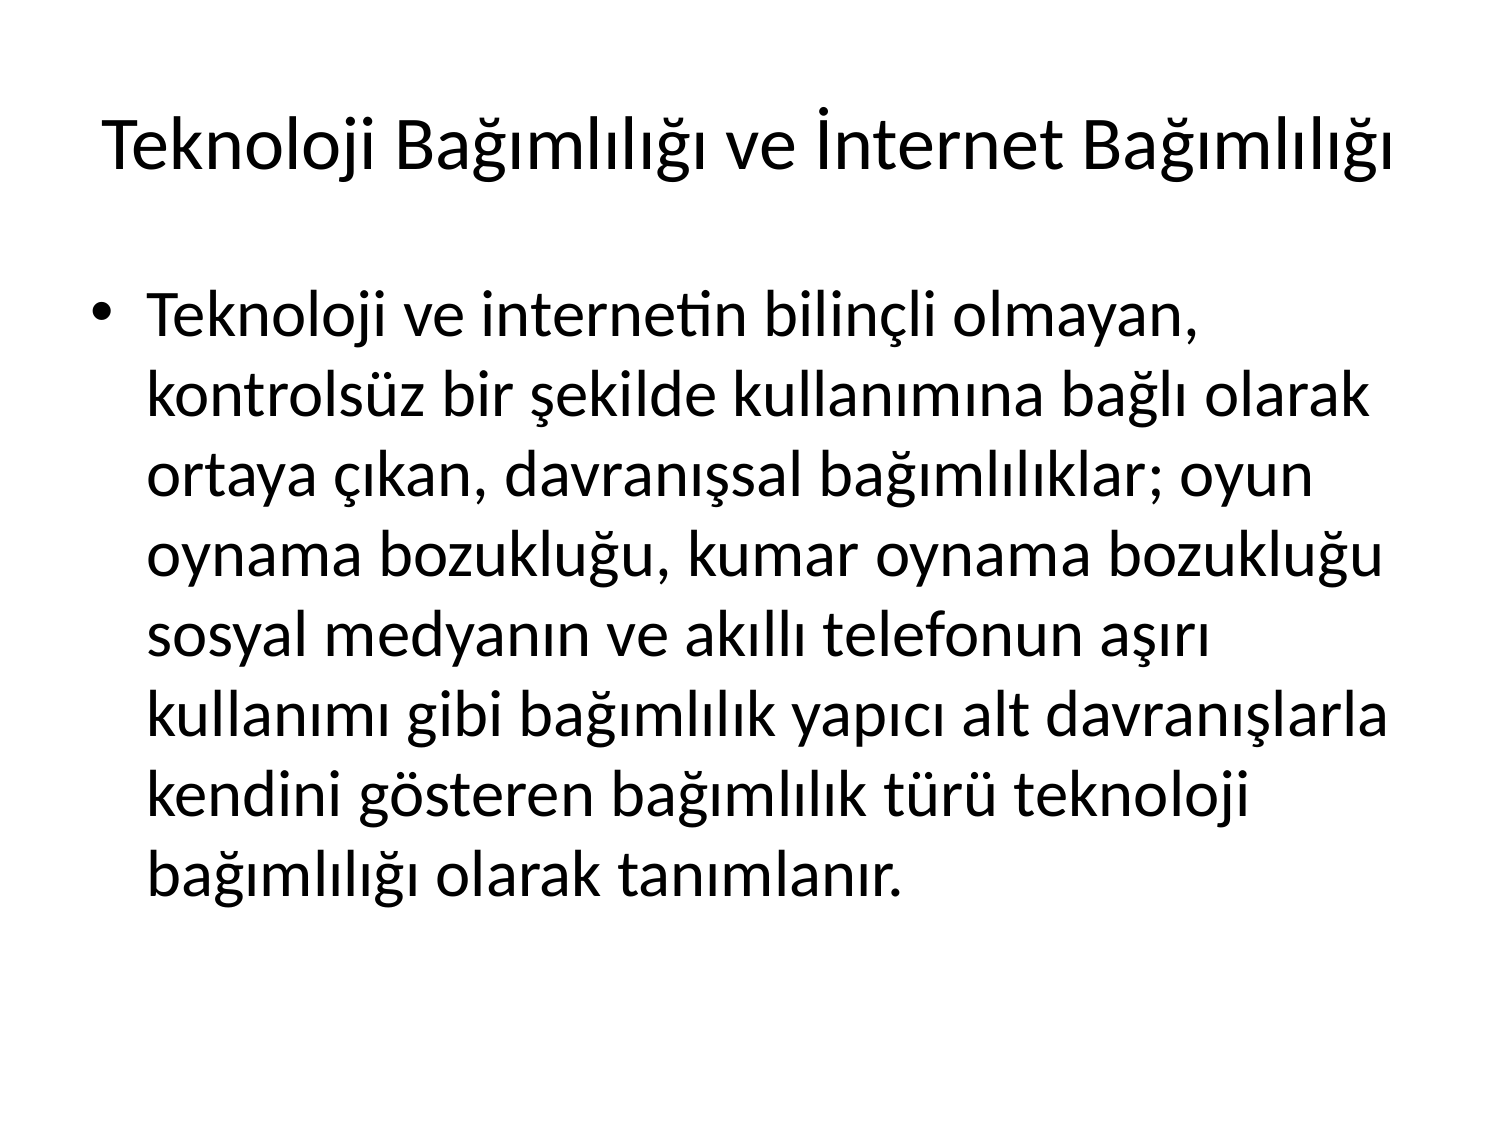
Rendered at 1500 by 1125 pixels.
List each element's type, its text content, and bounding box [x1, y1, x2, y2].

title Teknoloji Bağımlılığı ve İnternet Bağımlılığı [75, 45, 1425, 233]
list Teknoloji ve internetin bilinçli olmayan, kontrolsüz bir şekilde kullanımına bağlı olarak ortaya çıkan, davranışsal bağımlılıklar; oyun oynama bozukluğu, kumar oynama bozukluğu sosyal medyanın ve akıllı telefonun aşırı kullanımı gibi bağımlılık yapıcı alt davranışlarla kendini gösteren bağımlılık türü teknoloji bağımlılığı olarak tanımlanır. [75, 262, 1425, 1005]
